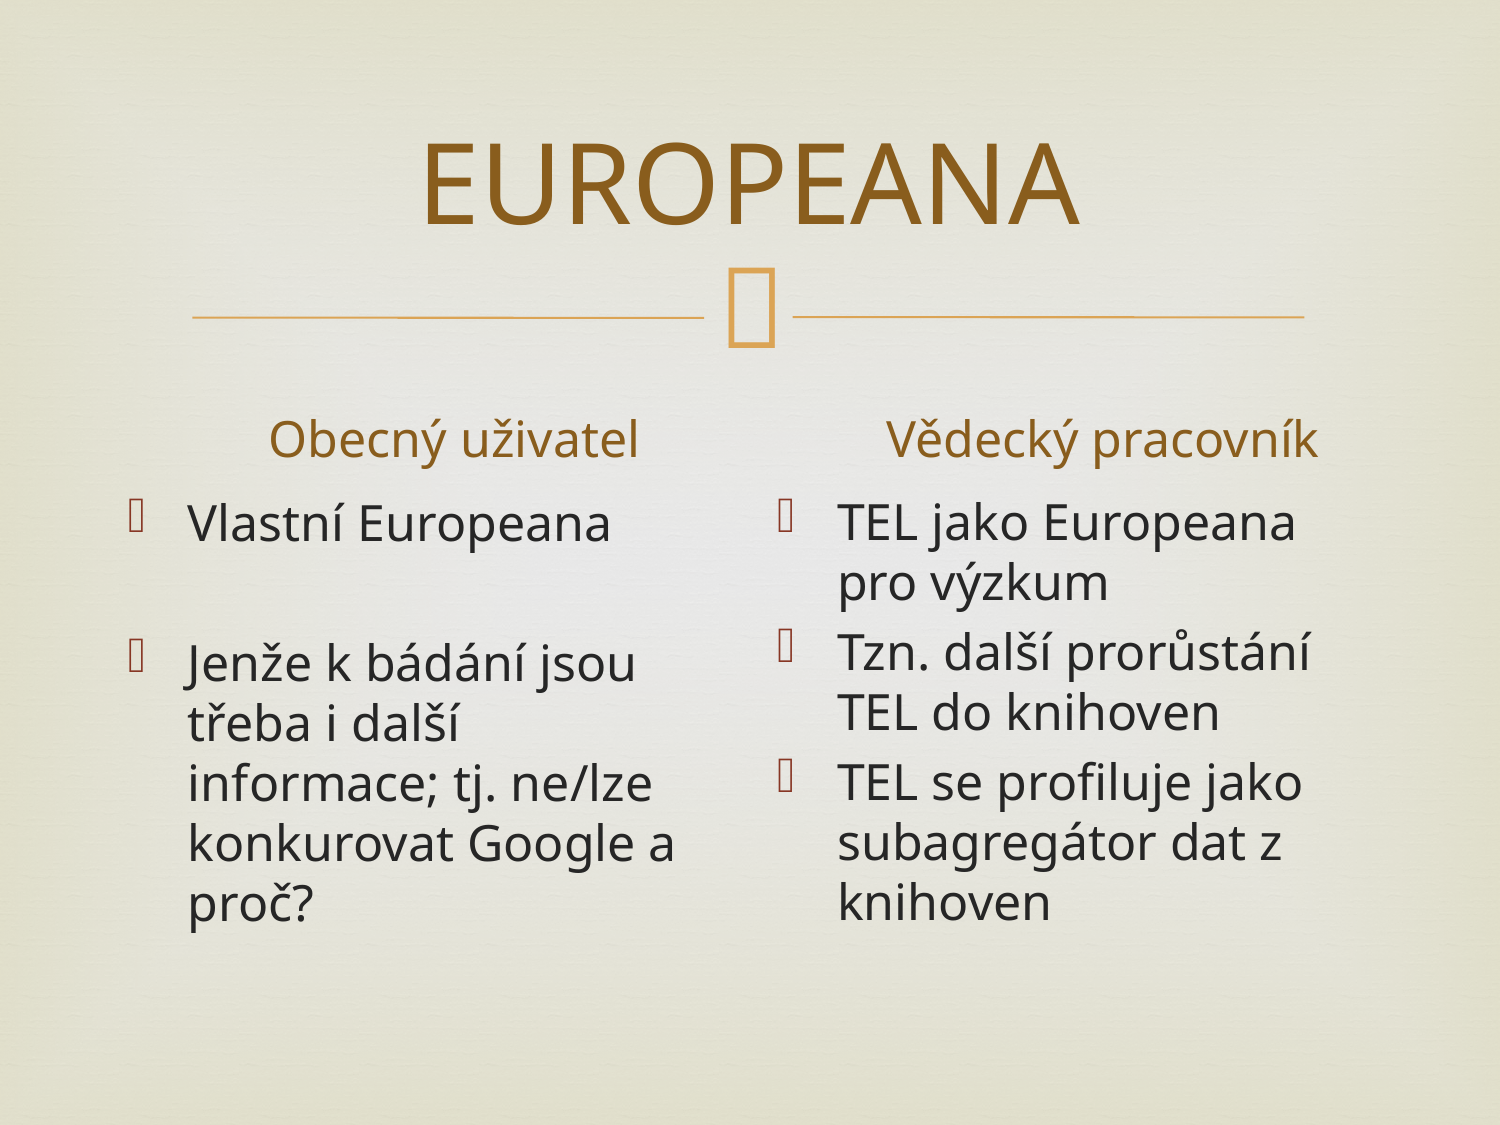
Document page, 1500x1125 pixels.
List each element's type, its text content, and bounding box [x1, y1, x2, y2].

list TEL jako Europeana pro výzkum Tzn. další prorůstání TEL do knihoven TEL se profiluje jako subagregátor dat z knihoven [761, 483, 1386, 1004]
list Vědecký pracovník [820, 367, 1387, 476]
list Vlastní Europeana Jenže k bádání jsou třeba i další informace; tj. ne/lze konkurovat Google a proč? [112, 483, 737, 1004]
title EUROPEANA [112, 93, 1386, 267]
list Obecný uživatel [172, 367, 738, 476]
